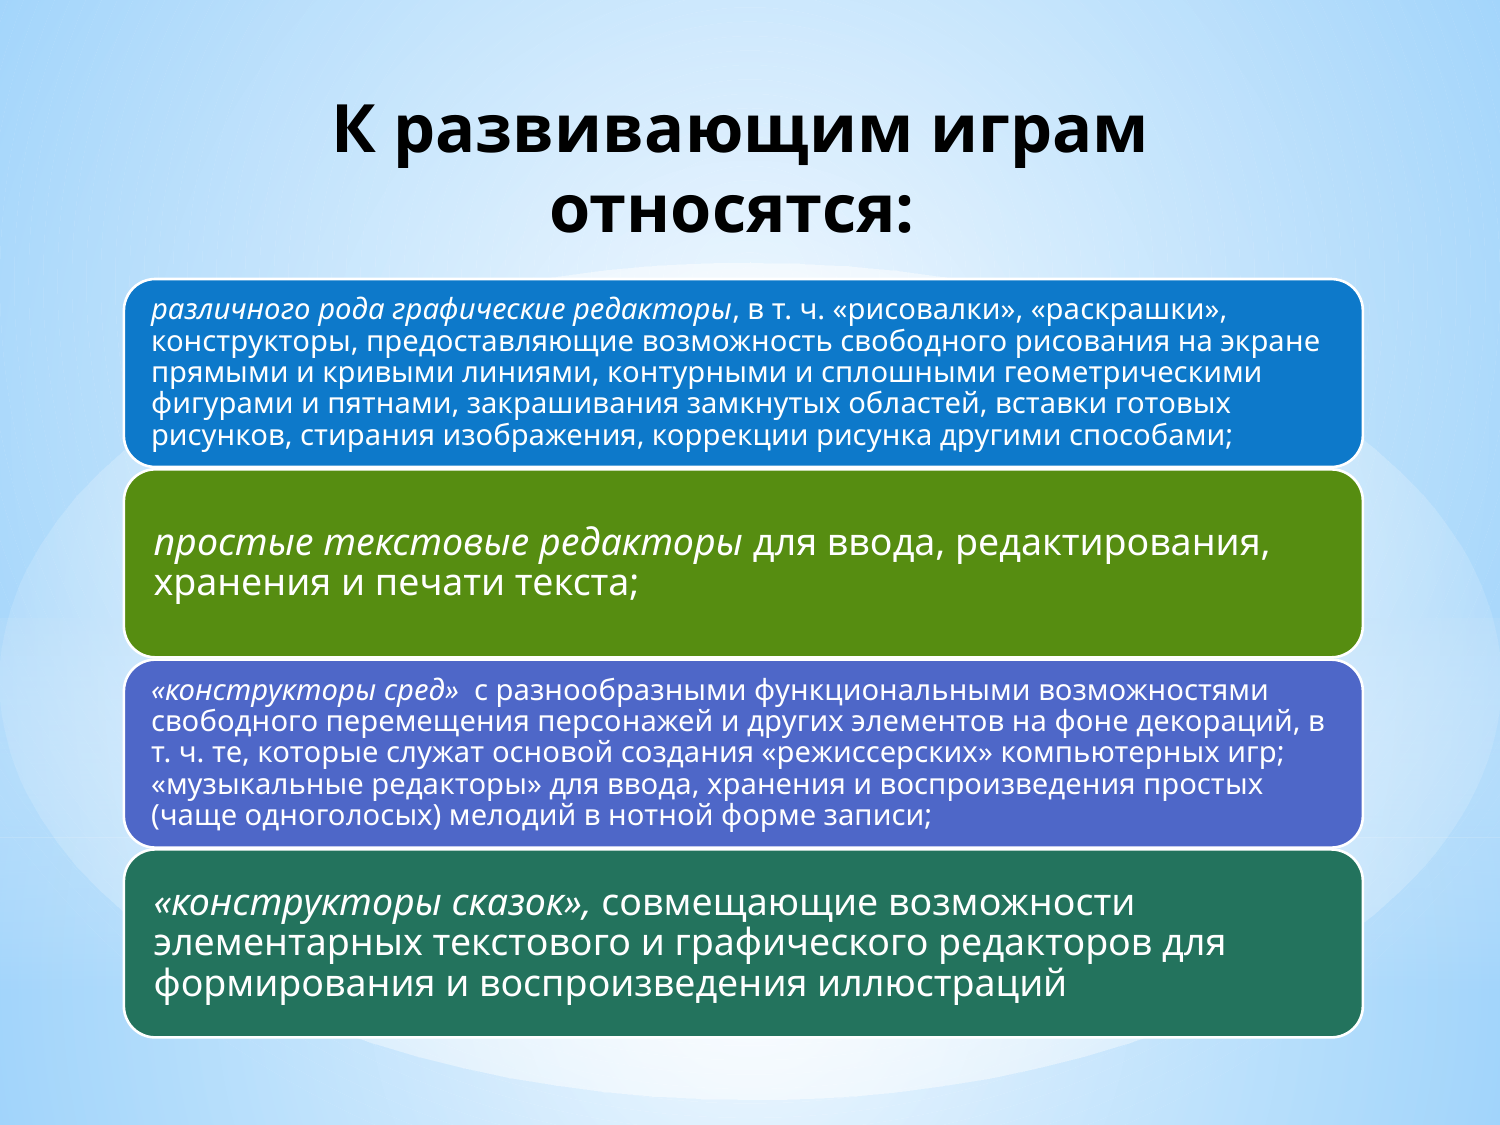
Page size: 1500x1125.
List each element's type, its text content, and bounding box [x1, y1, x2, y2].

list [123, 278, 1364, 1039]
title К развивающим играм относятся: [206, 78, 1275, 266]
